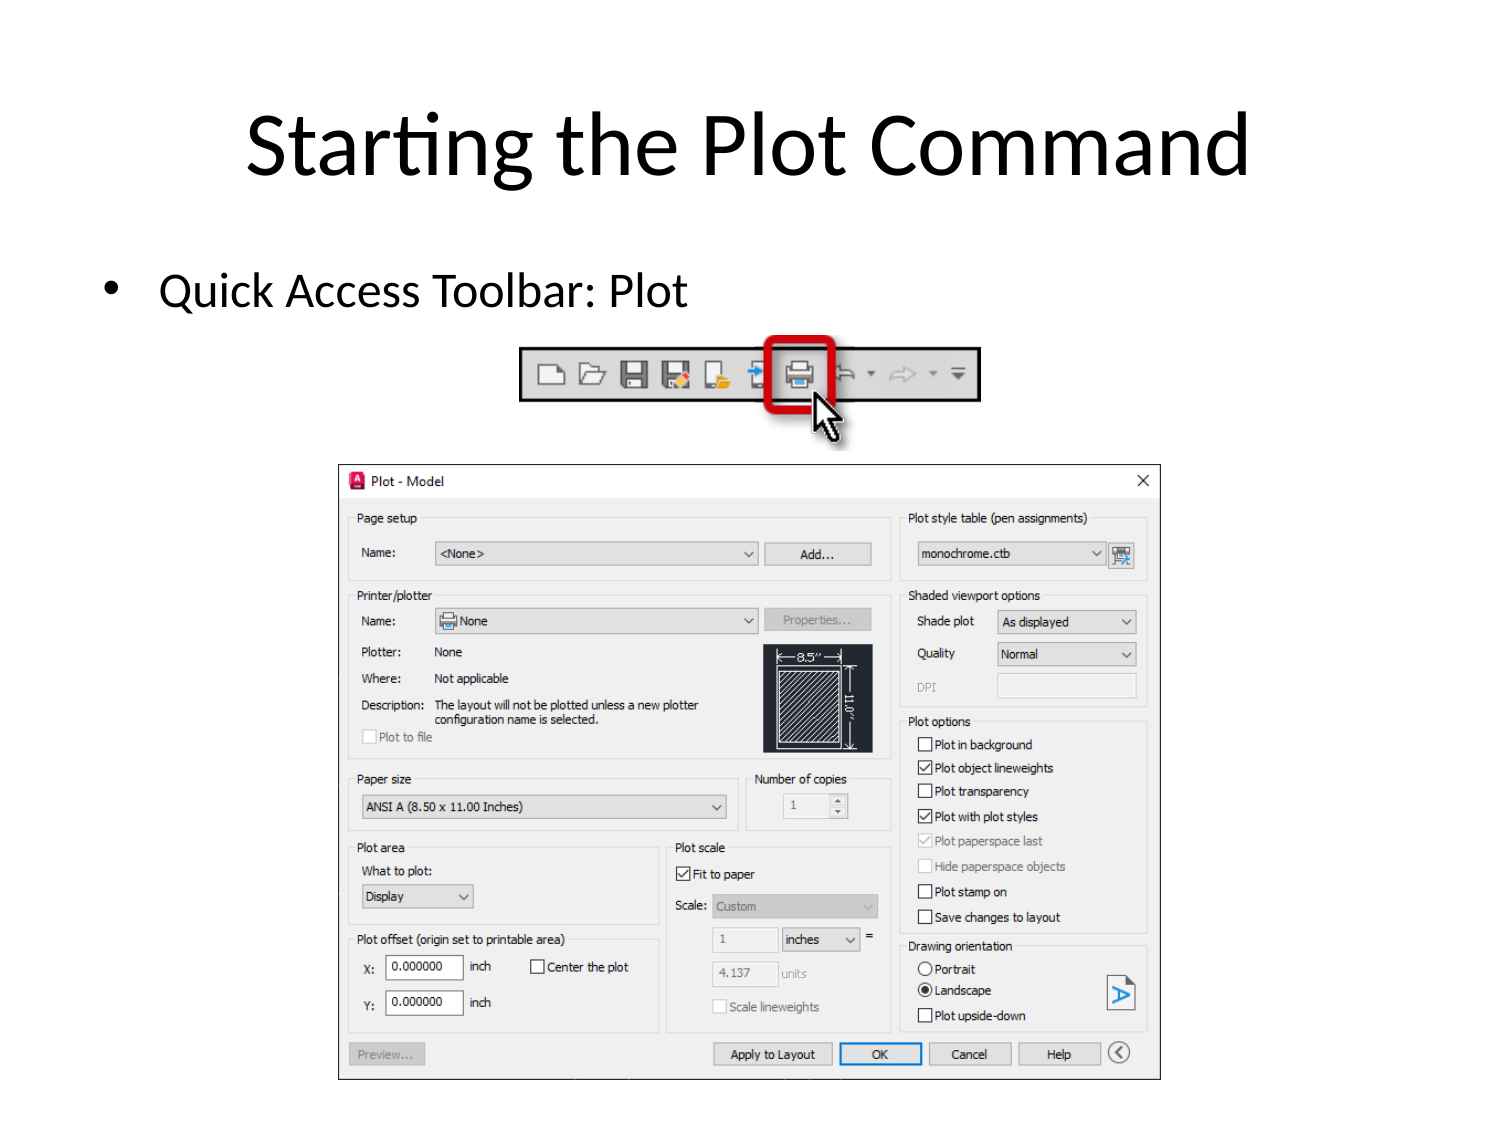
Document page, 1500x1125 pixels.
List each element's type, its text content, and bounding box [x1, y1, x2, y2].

list Quick Access Toolbar: Plot [87, 249, 1313, 950]
picture [519, 334, 981, 451]
title Starting the Plot Command [75, 45, 1425, 233]
picture [338, 464, 1162, 1080]
